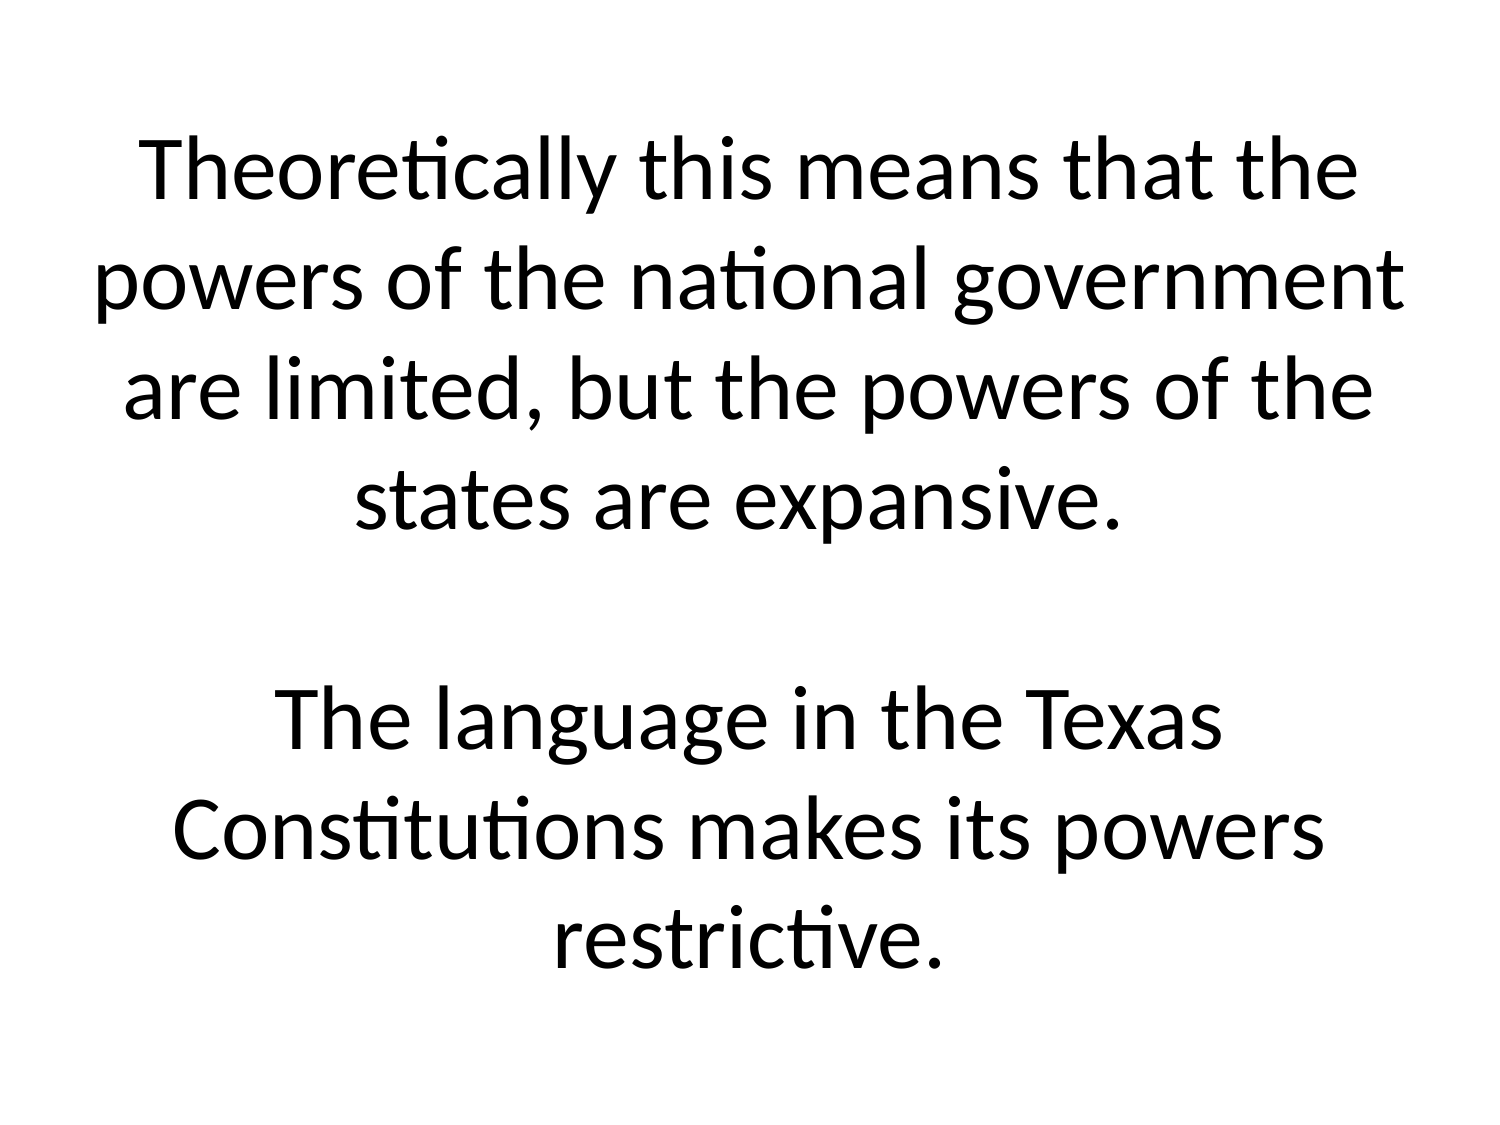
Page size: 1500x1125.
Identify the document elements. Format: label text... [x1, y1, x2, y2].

title Theoretically this means that the powers of the national government are limited, but the powers of the states are expansive. The language in the Texas Constitutions makes its powers restrictive. [74, 44, 1426, 1051]
